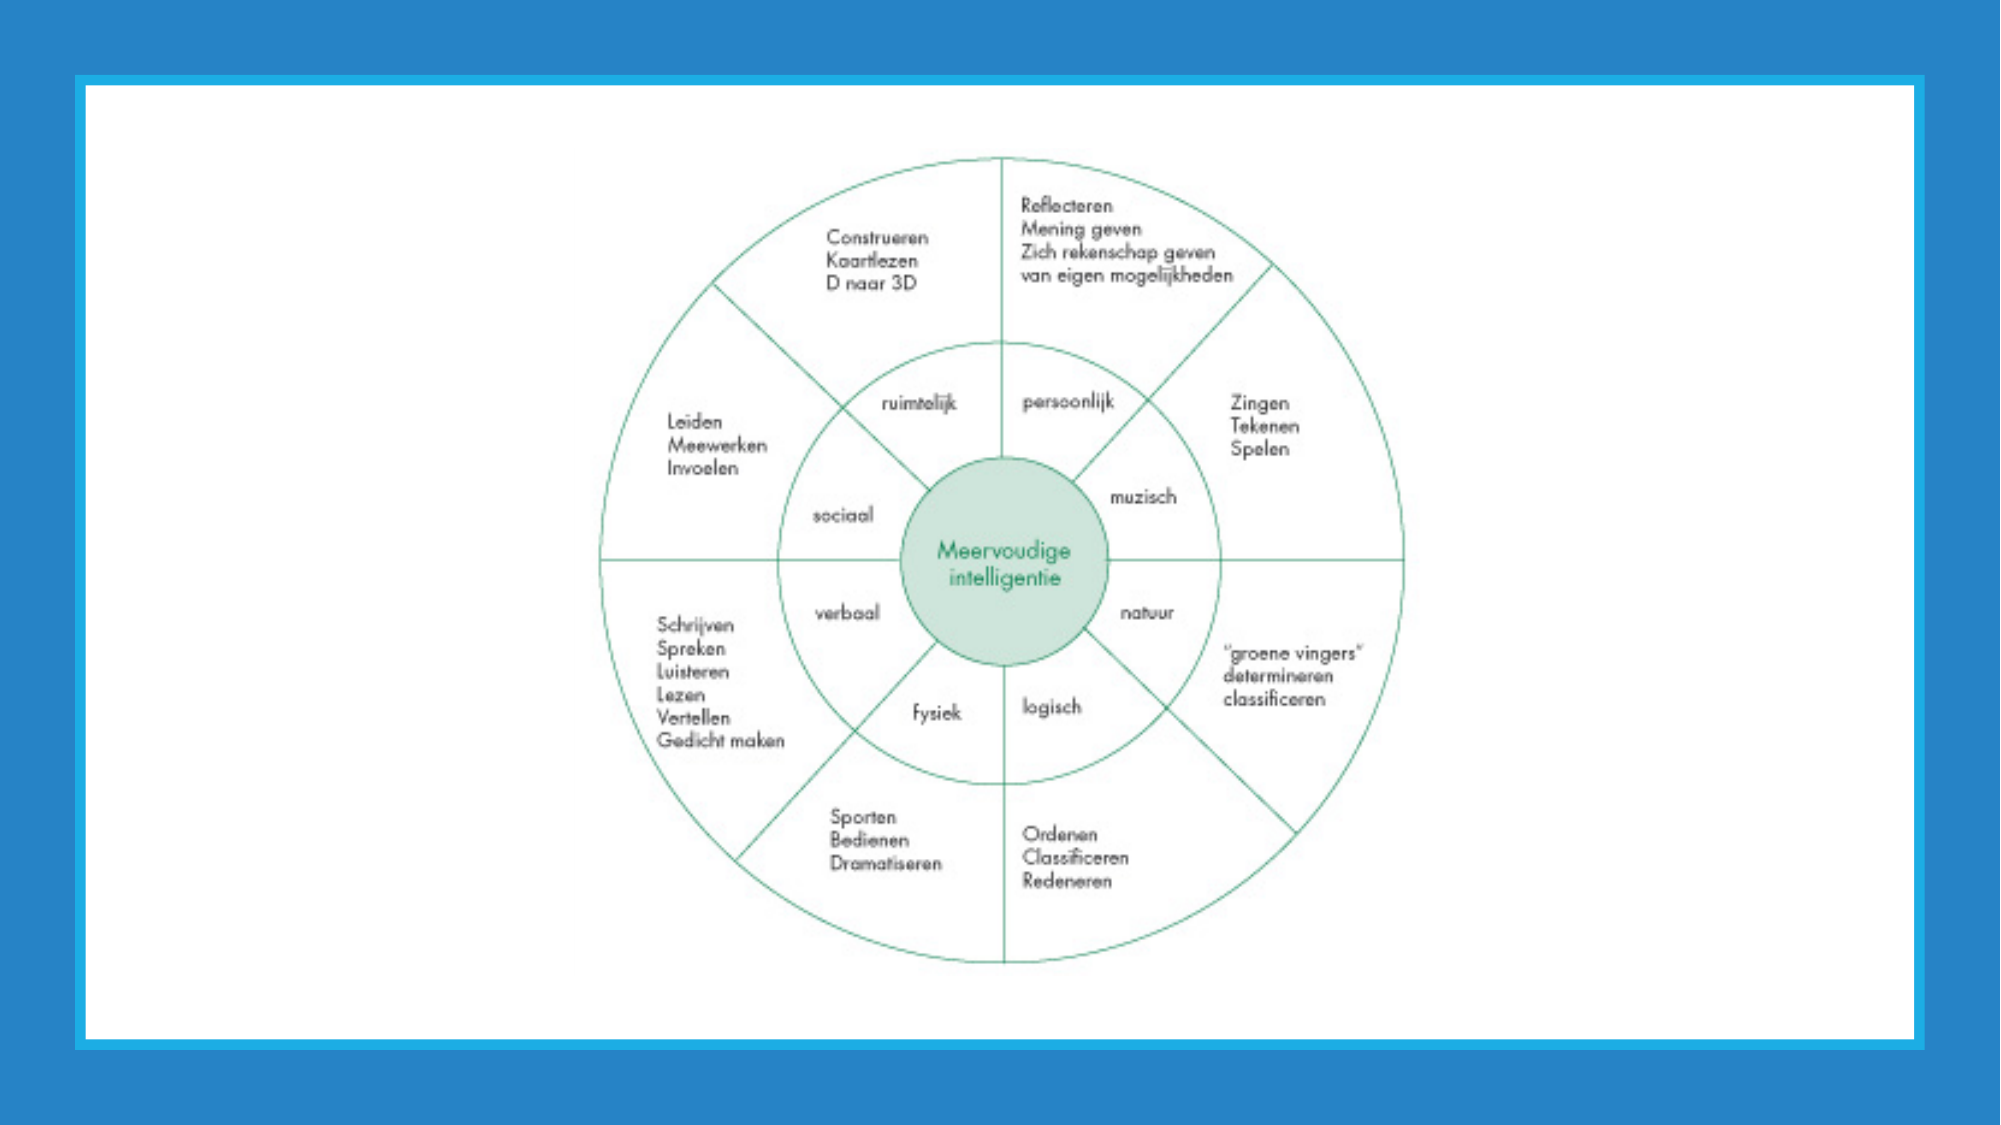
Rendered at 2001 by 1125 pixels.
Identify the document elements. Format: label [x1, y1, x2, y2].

text_box [74, 74, 1926, 1051]
text_box [84, 84, 1916, 1041]
text_box [0, 0, 2000, 1125]
picture [573, 148, 1433, 976]
